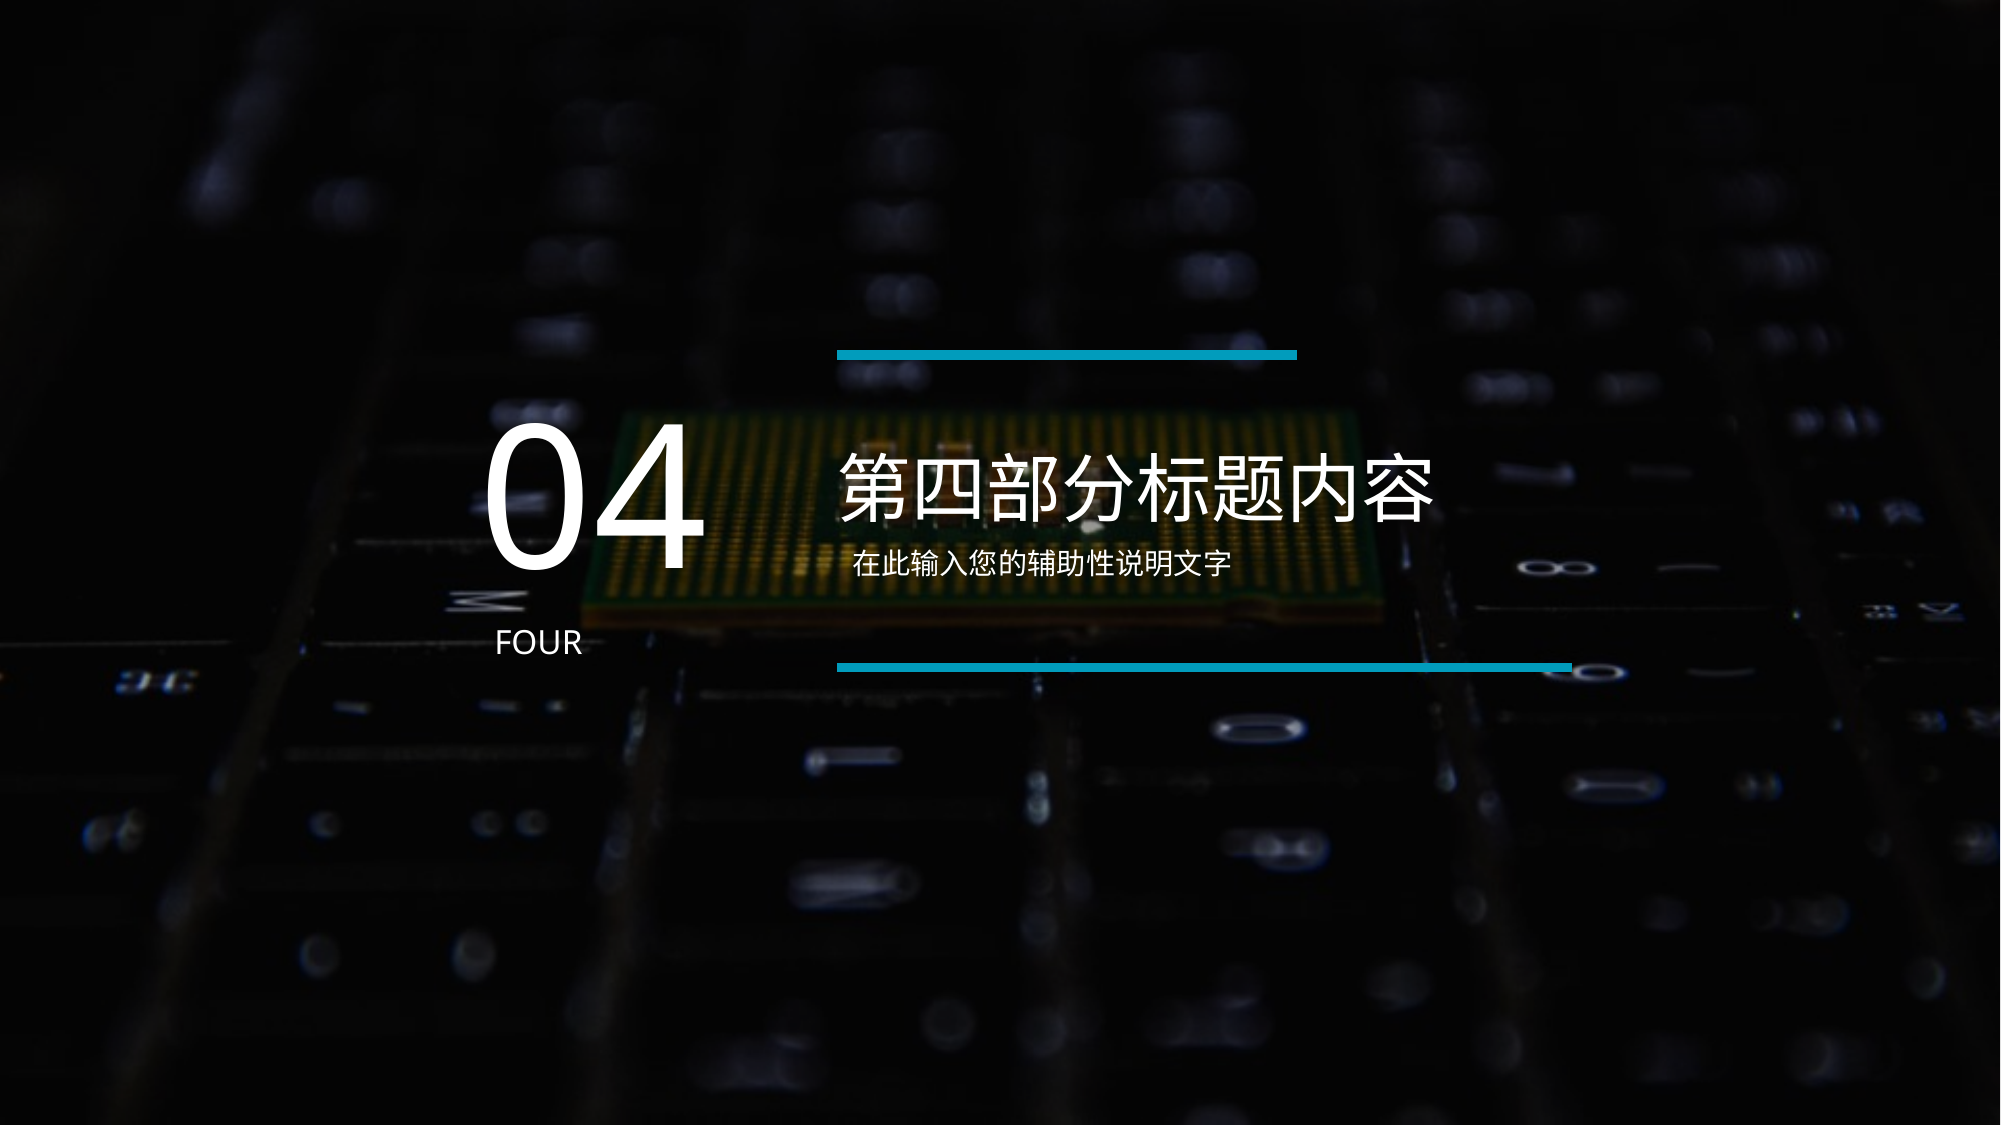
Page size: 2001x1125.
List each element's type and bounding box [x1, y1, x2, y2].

text_box [0, 0, 2000, 1125]
text_box [428, 360, 759, 662]
text_box [821, 433, 1535, 589]
